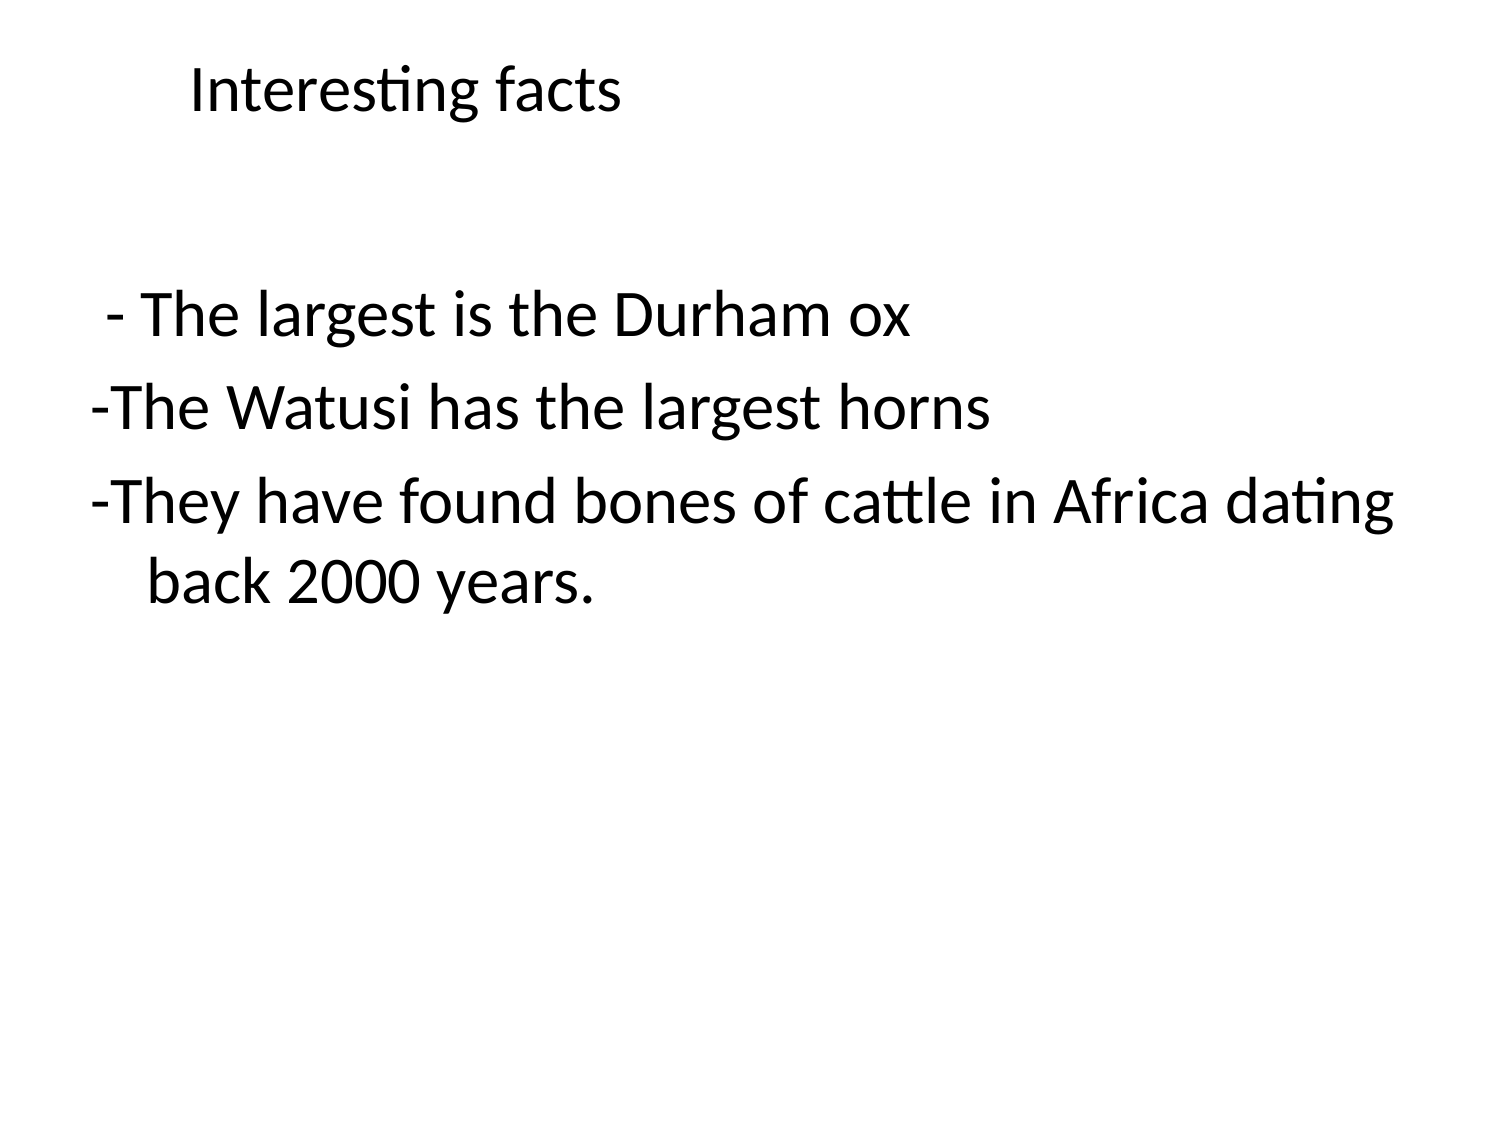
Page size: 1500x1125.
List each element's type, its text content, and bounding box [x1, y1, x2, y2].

text_box Interesting facts [174, 37, 1238, 133]
list - The largest is the Durham ox -The Watusi has the largest horns -They have found bones of cattle in Africa dating back 2000 years. [75, 262, 1425, 1005]
